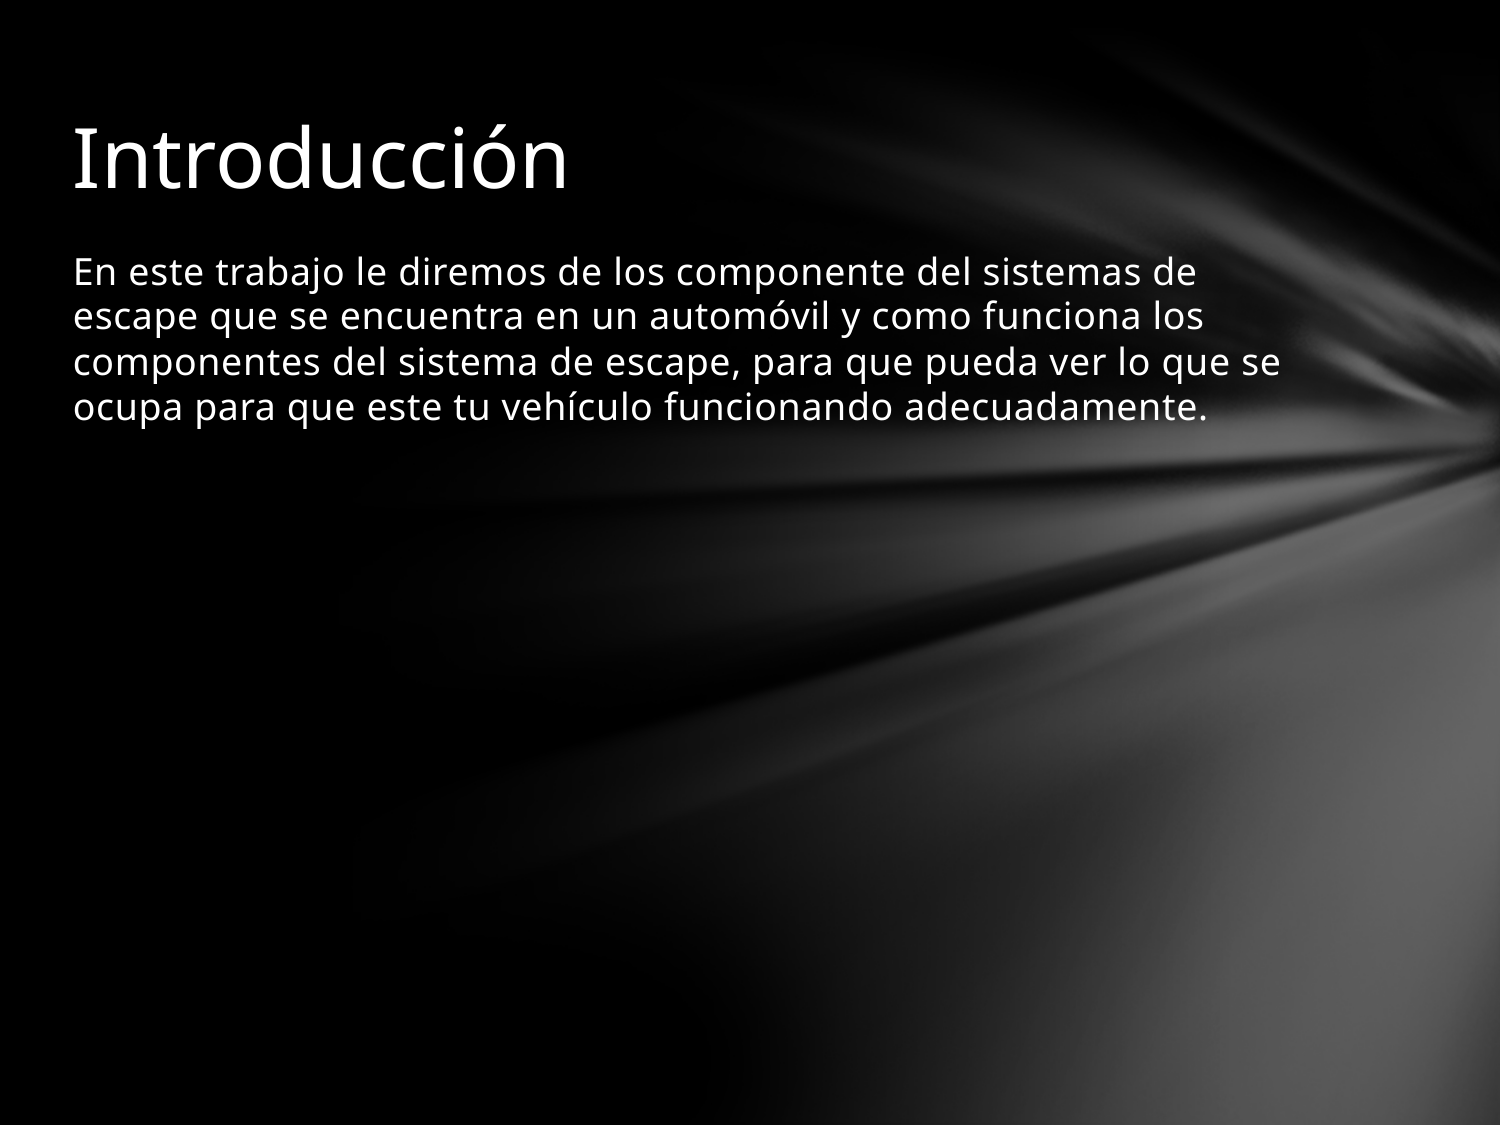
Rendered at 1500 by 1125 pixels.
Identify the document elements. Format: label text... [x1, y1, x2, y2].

list En este trabajo le diremos de los componente del sistemas de escape que se encuentra en un automóvil y como funciona los componentes del sistema de escape, para que pueda ver lo que se ocupa para que este tu vehículo funcionando adecuadamente. [57, 239, 1318, 1015]
title Introducción [57, 37, 1318, 213]
